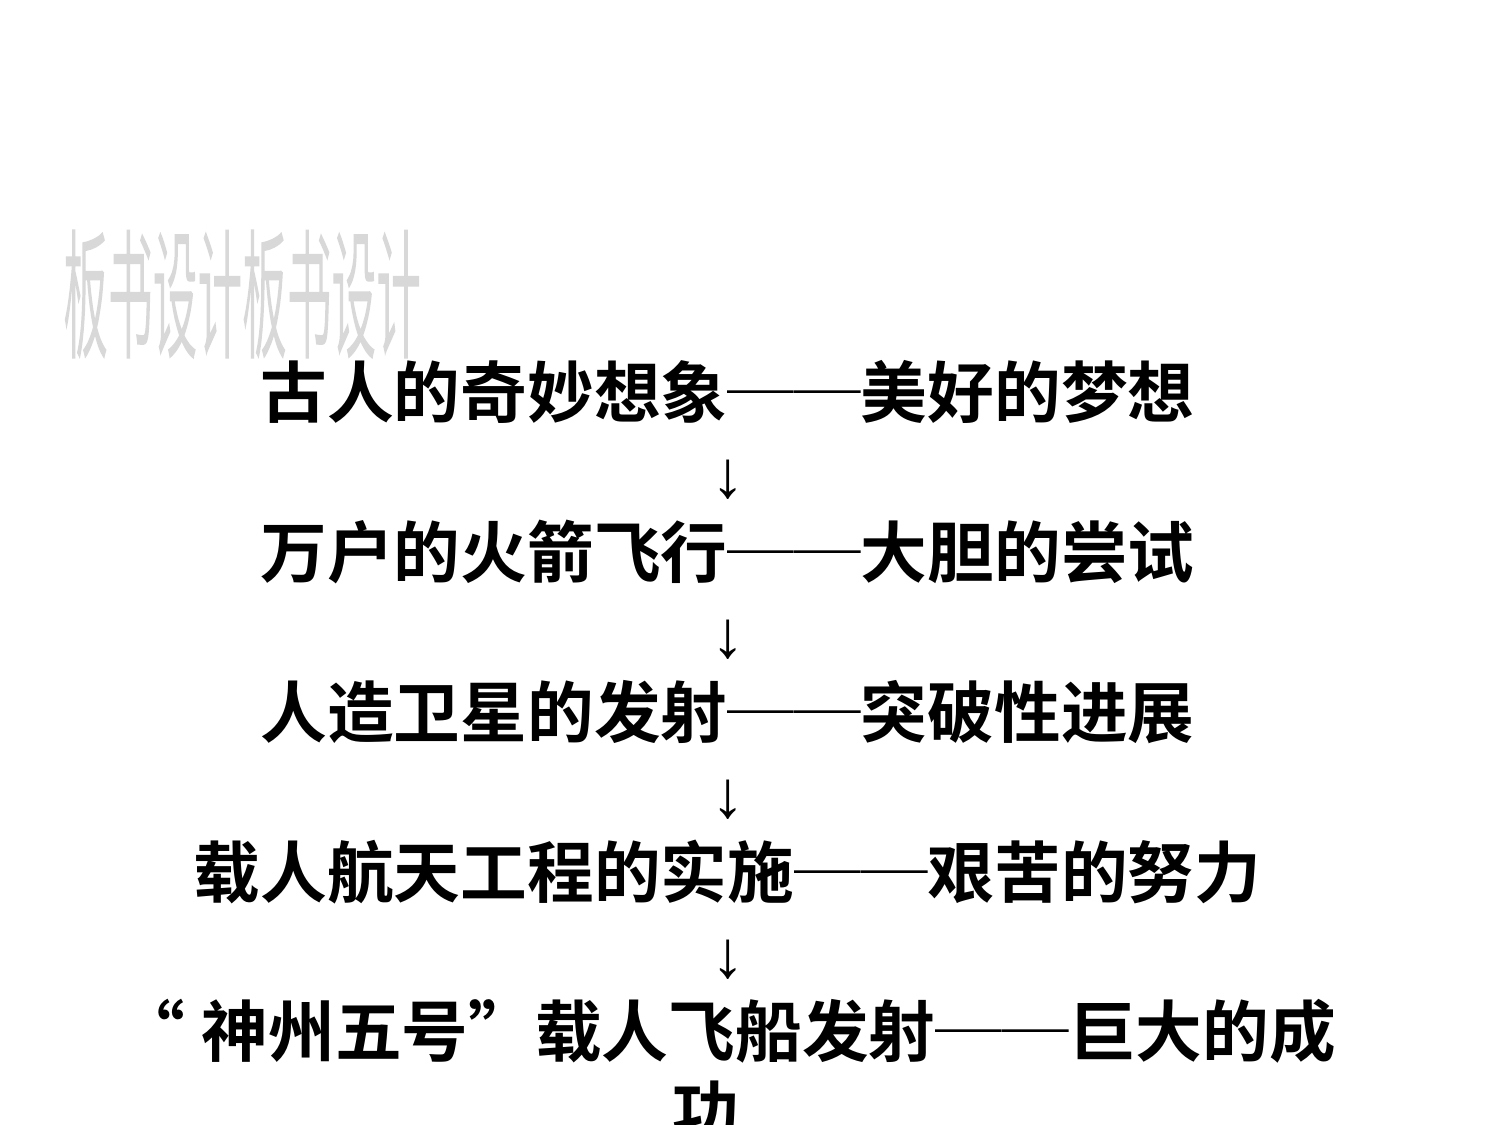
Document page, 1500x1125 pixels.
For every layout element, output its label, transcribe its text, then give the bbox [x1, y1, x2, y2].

text_box 古人的奇妙想象──美好的梦想 ↓ 万户的火箭飞行──大胆的尝试 ↓ 人造卫星的发射──突破性进展 ↓ 载人航天工程的实施──艰苦的努力 ↓ “神州五号”载人飞船发射──巨大的成功 [49, 383, 1363, 1118]
